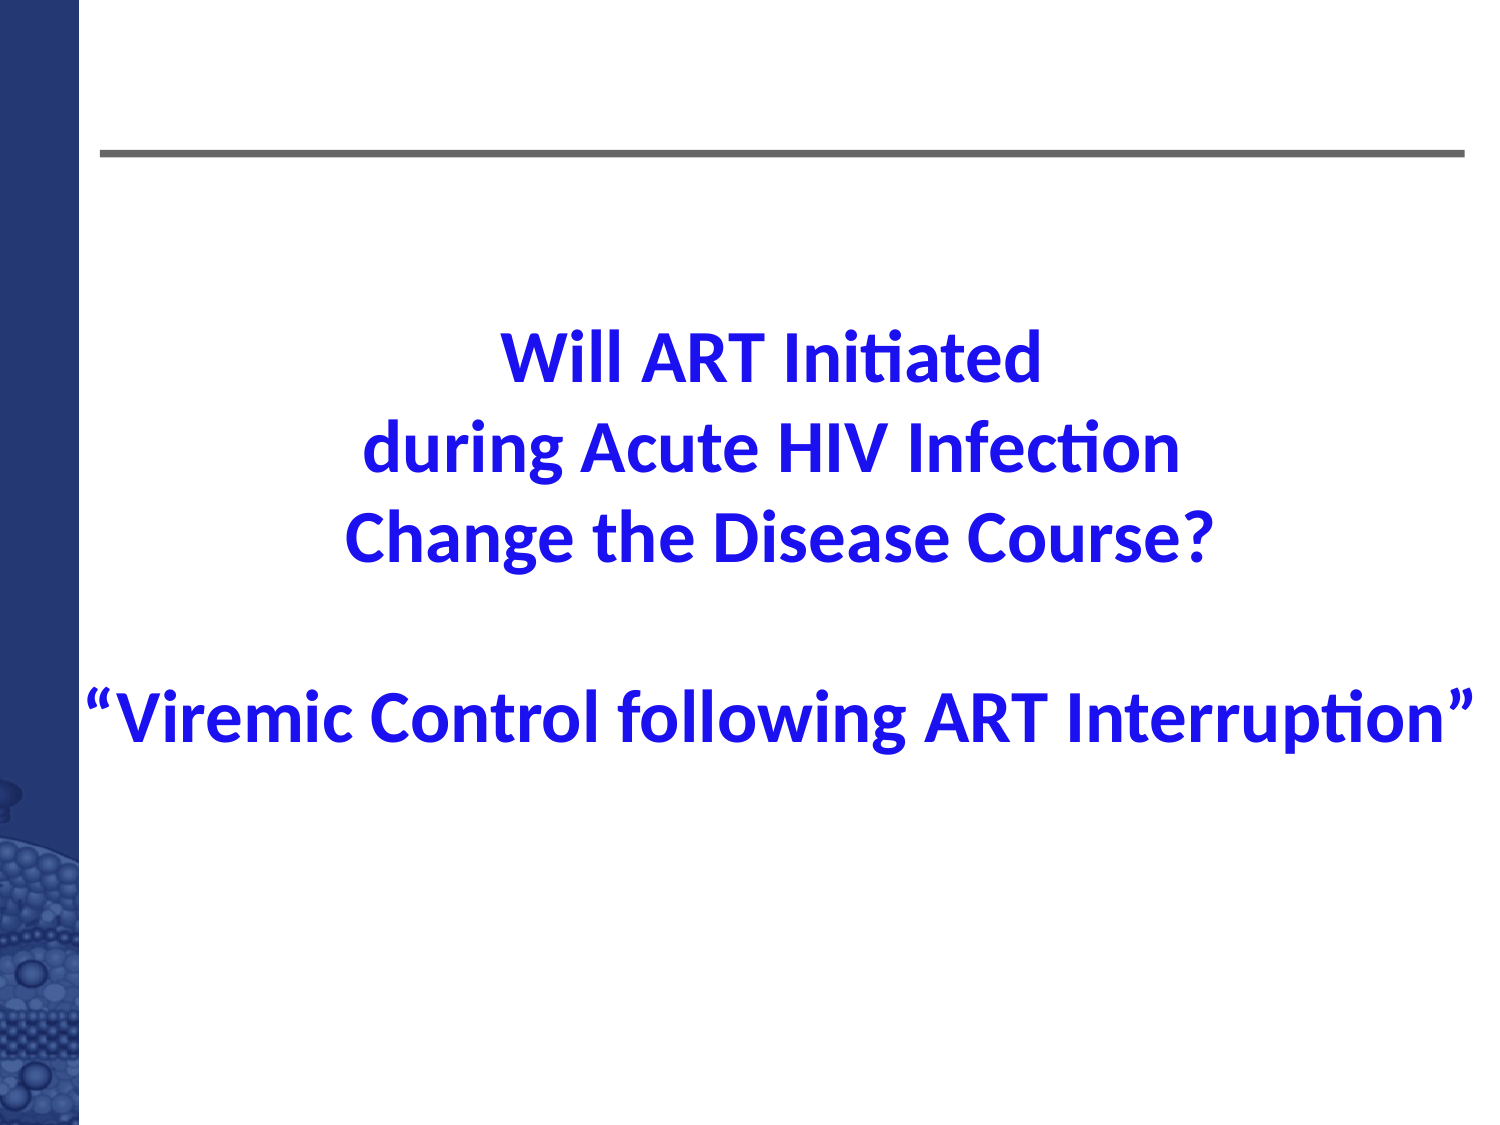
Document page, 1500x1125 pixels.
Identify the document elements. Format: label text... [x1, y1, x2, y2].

picture [0, 0, 79, 1125]
title Will ART Initiated during Acute HIV Infection Change the Disease Course? “Viremic Control following ART Interruption” [62, 299, 1500, 488]
